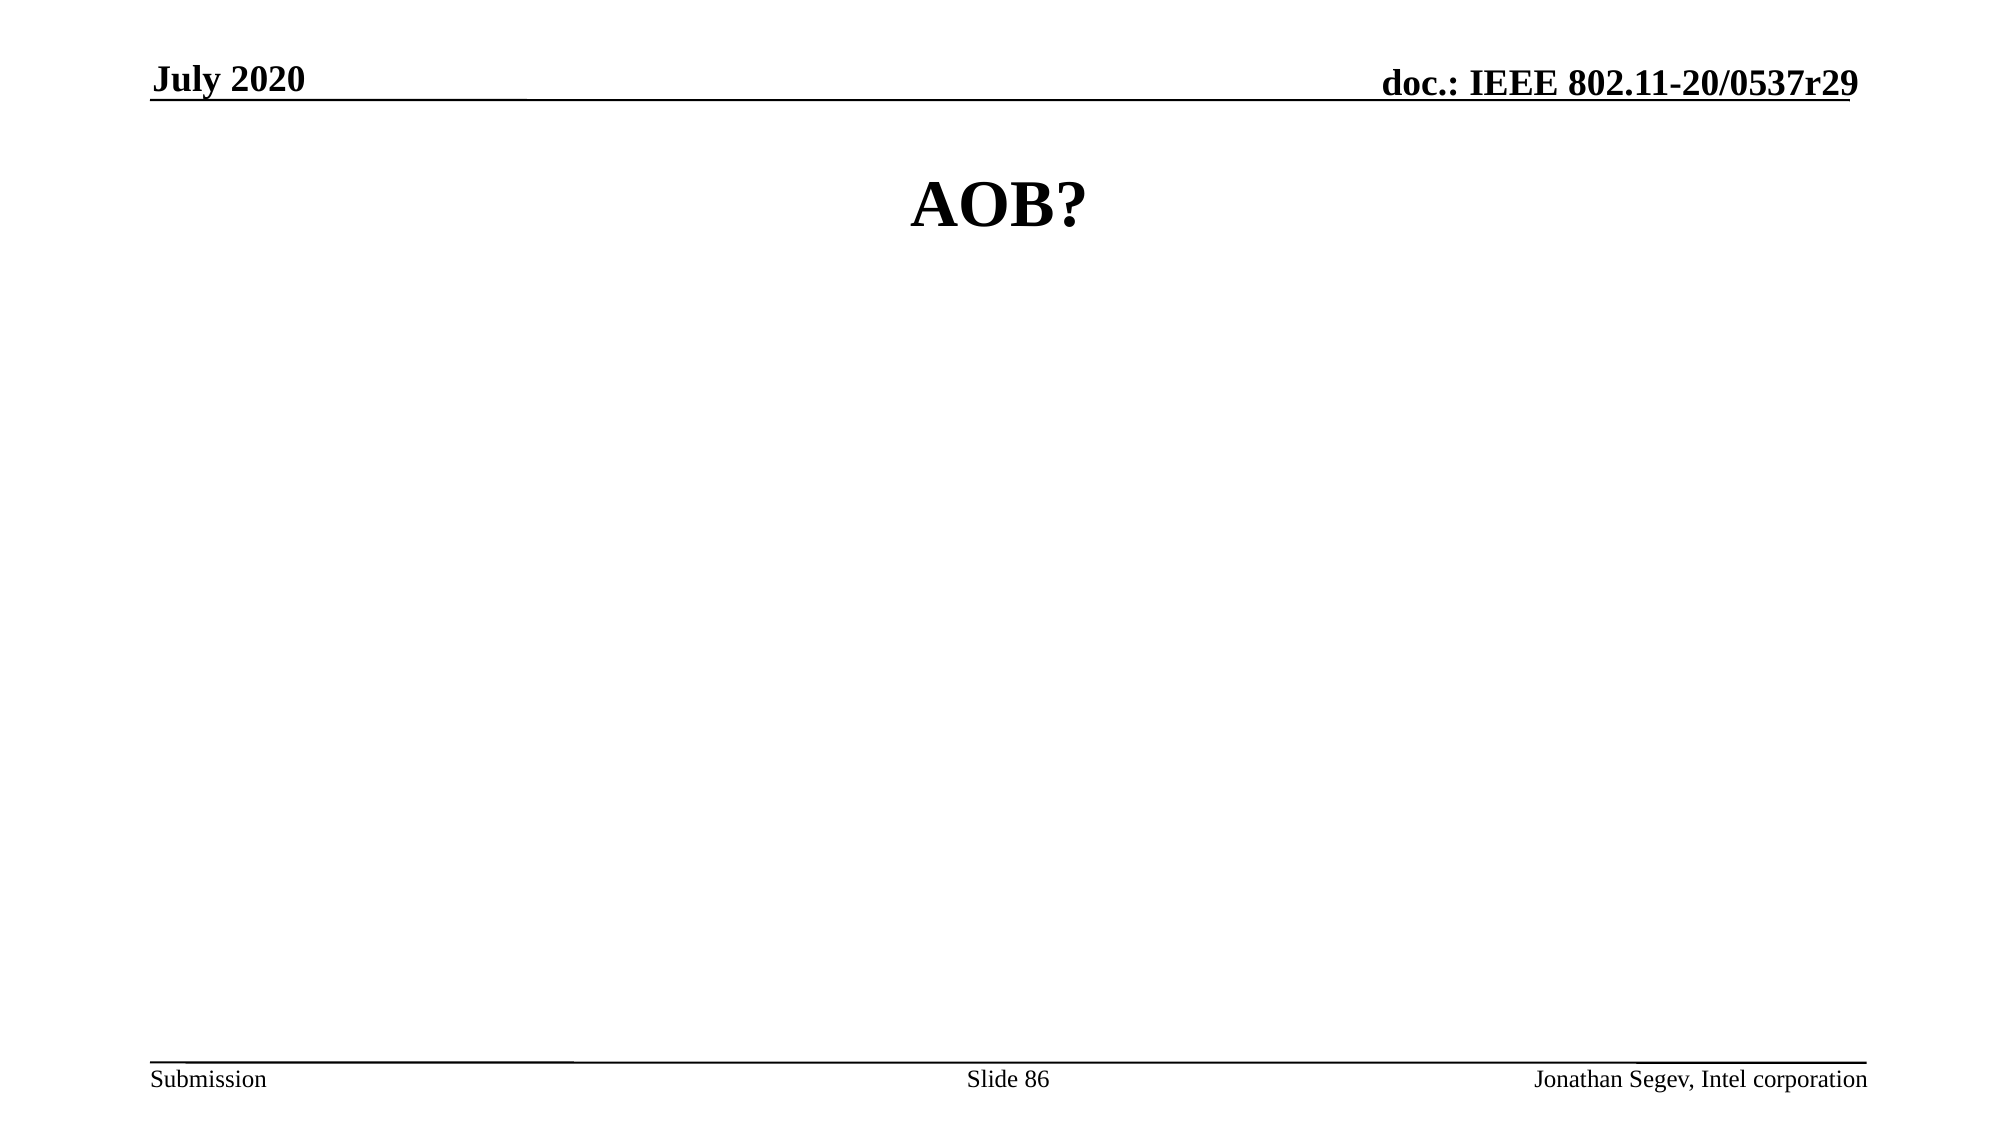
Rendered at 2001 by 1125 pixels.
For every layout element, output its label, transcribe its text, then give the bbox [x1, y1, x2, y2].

footer Jonathan Segev, Intel corporation [1171, 1061, 1869, 1093]
title AOB? [149, 112, 1850, 288]
slide_number Slide 86 [950, 1061, 1067, 1123]
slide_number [152, 54, 563, 100]
